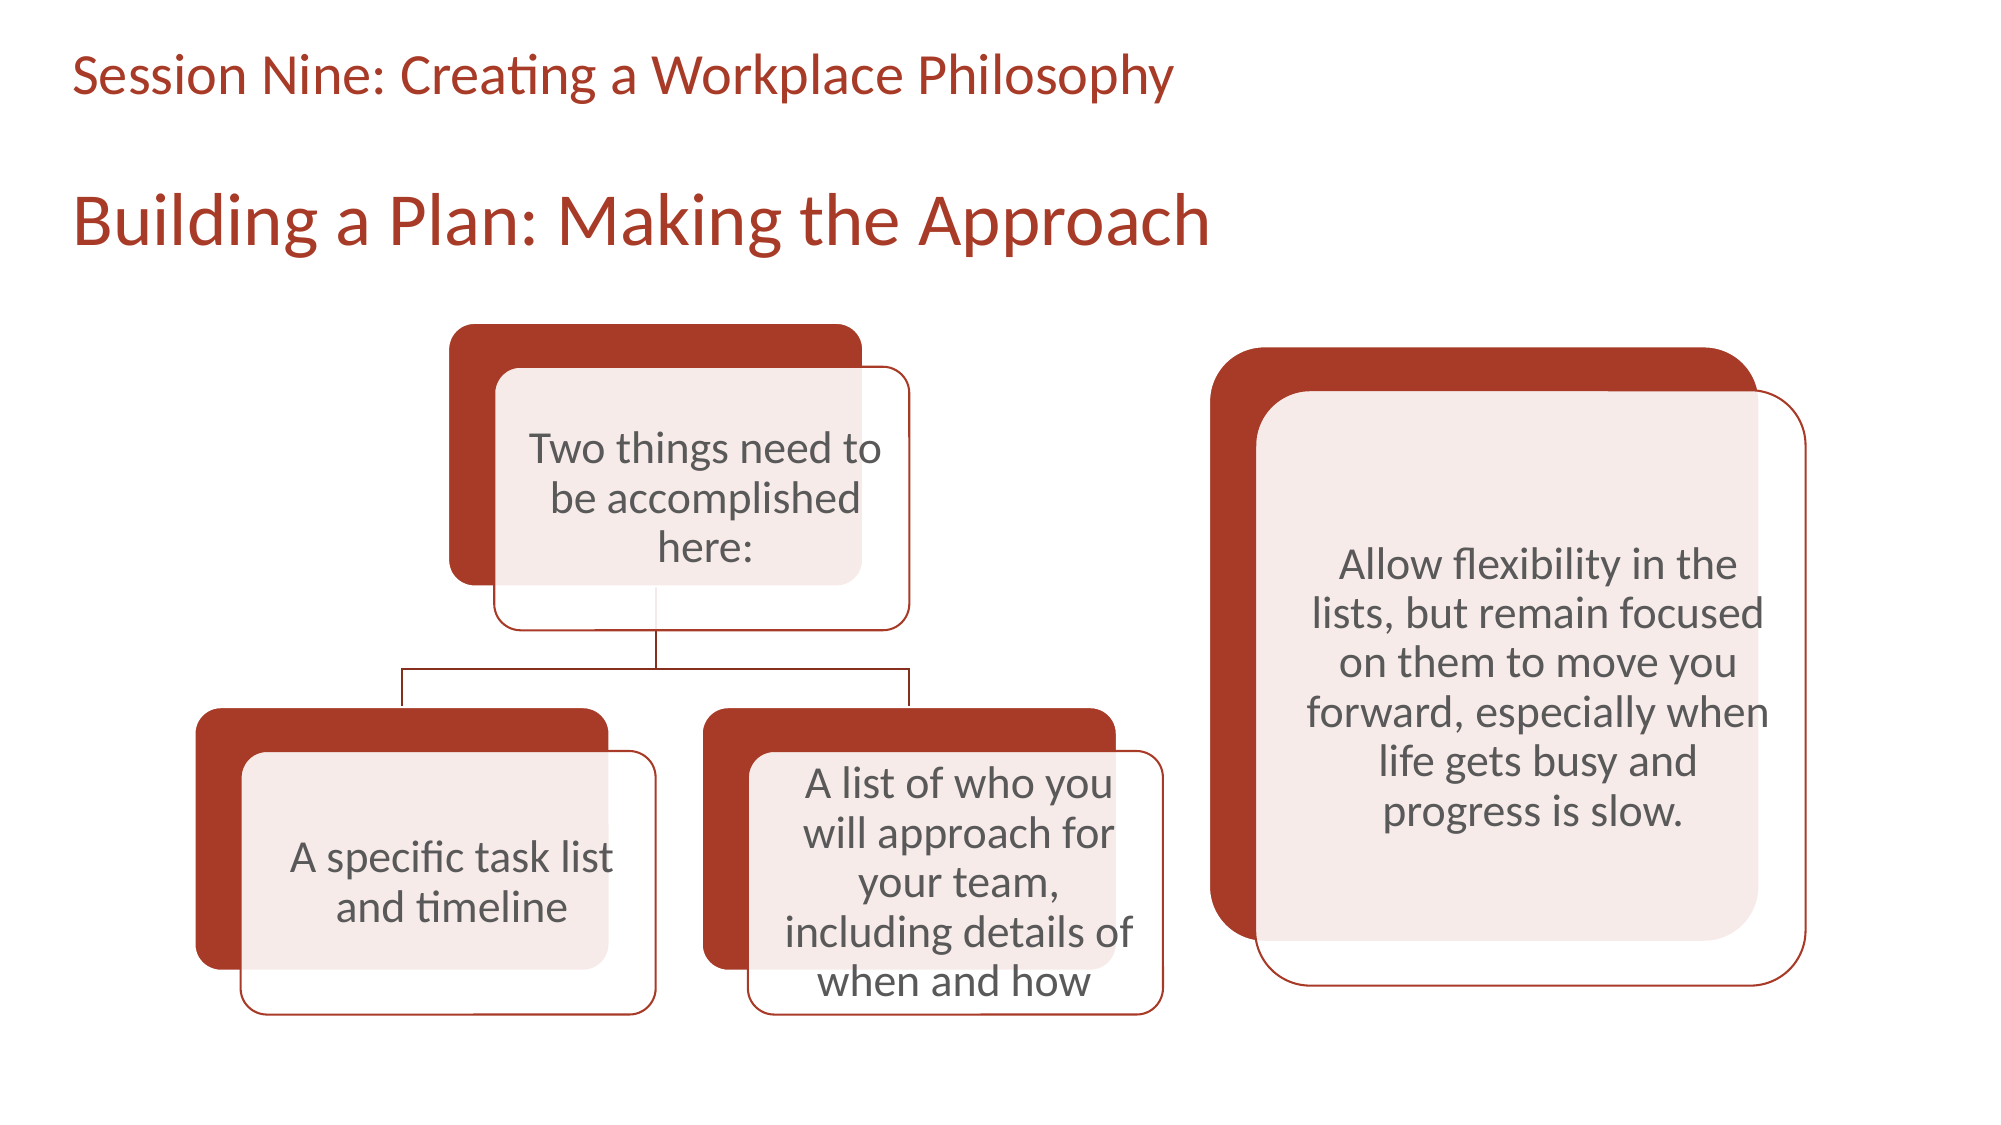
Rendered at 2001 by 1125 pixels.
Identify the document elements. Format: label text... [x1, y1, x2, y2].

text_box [144, 322, 1856, 1015]
title Session Nine: Creating a Workplace Philosophy [57, 36, 1934, 124]
list Building a Plan: Making the Approach [57, 172, 1934, 270]
